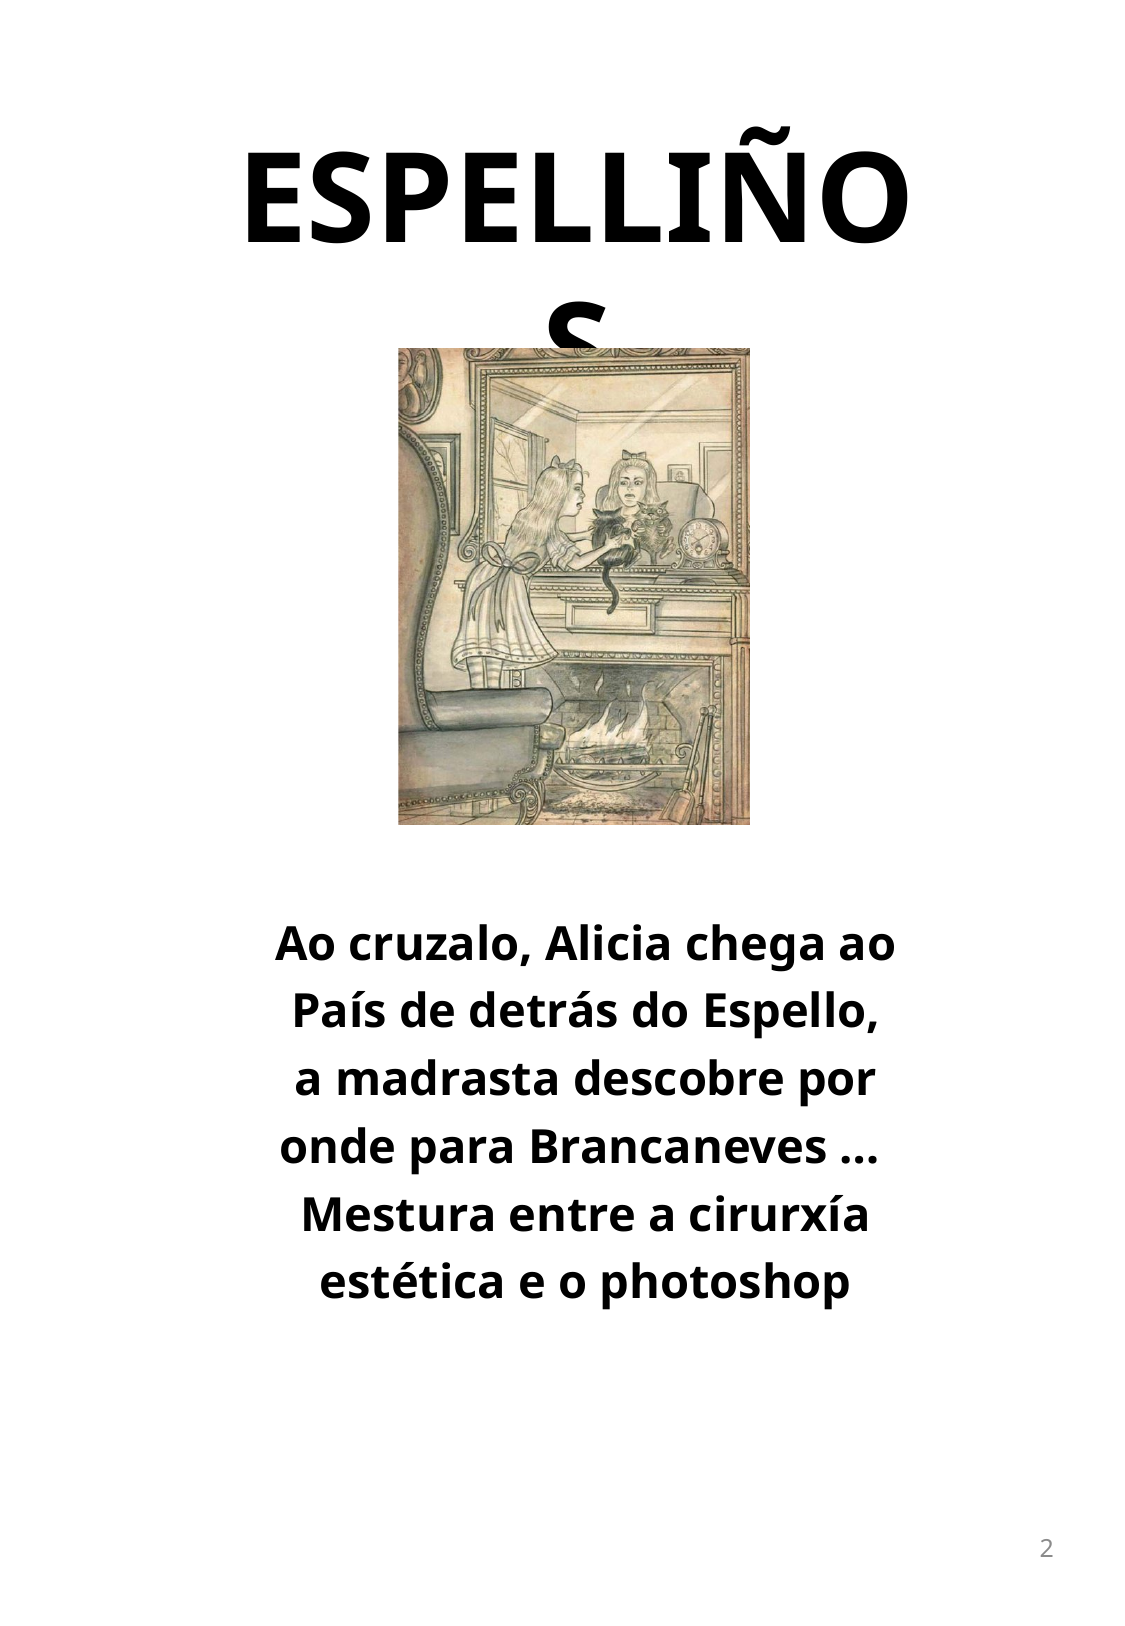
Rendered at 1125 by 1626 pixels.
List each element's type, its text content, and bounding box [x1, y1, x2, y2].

title ESPELLIÑOS [210, 167, 943, 368]
slide_number 2 [806, 1506, 1069, 1593]
text_box Ao cruzalo, Alicia chega ao País de detrás do Espello, a madrasta descobre por onde para Brancaneves … Mestura entre a cirurxía estética e o photoshop [257, 894, 915, 1387]
picture [398, 348, 751, 825]
